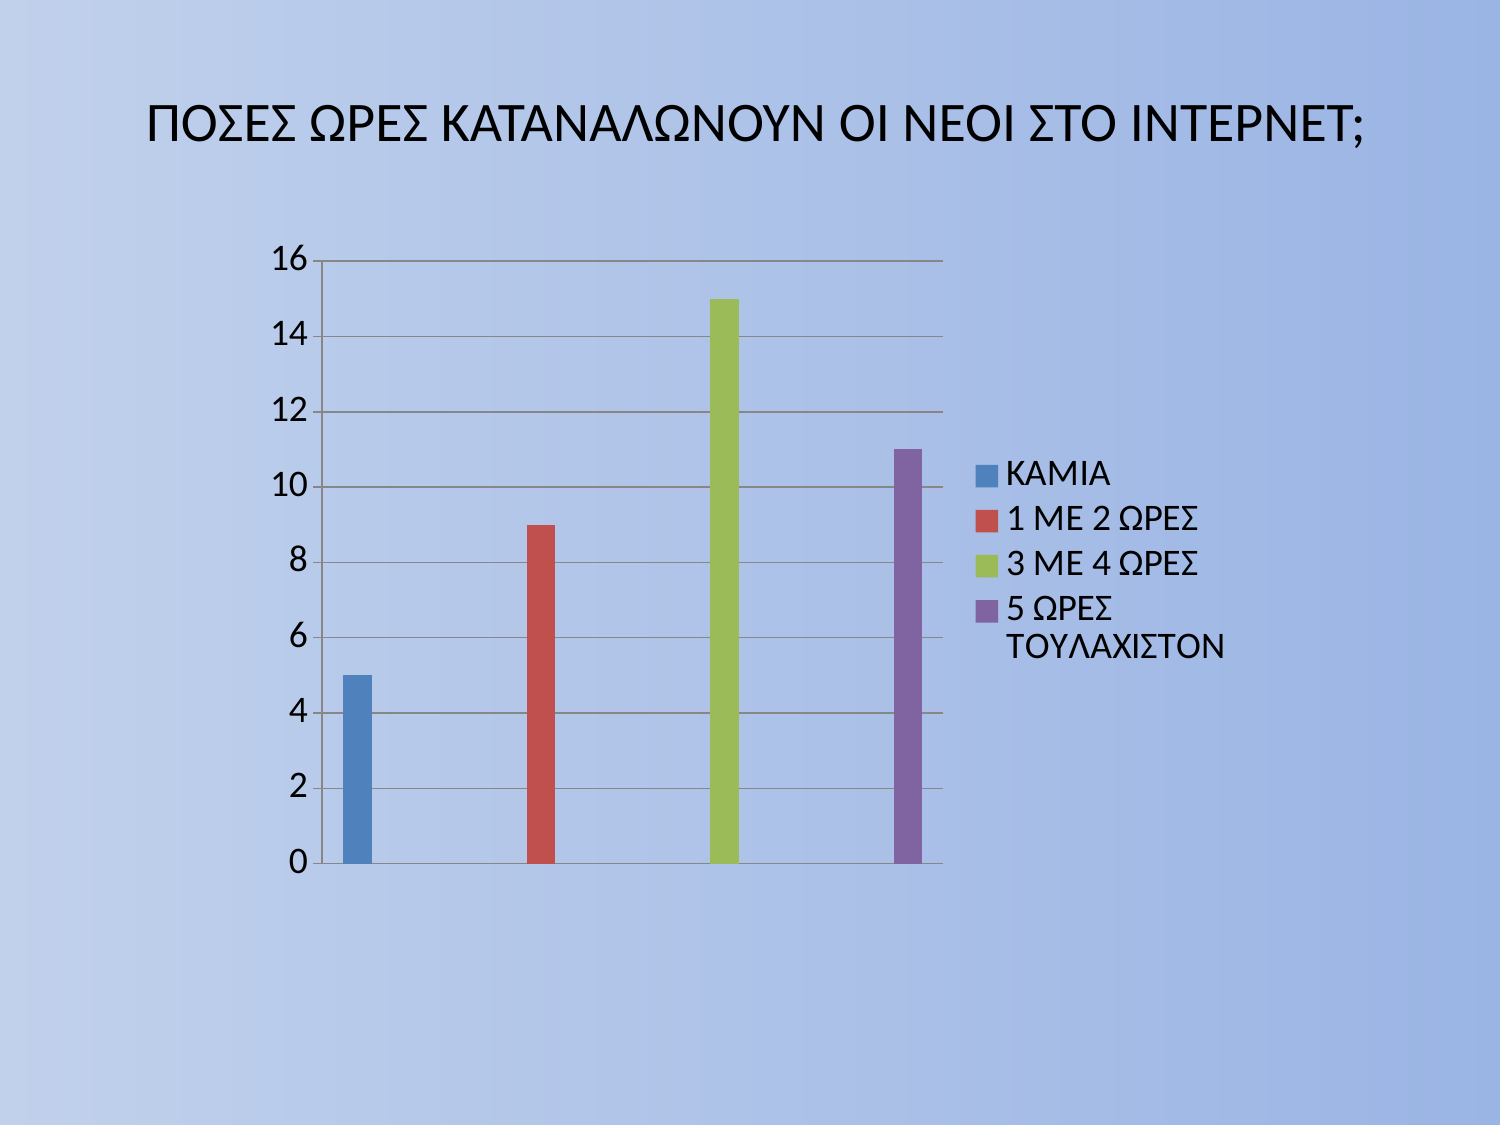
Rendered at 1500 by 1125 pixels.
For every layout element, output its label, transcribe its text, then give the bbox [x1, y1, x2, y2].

chart [249, 228, 1251, 897]
title ΠΟΣΕΣ ΩΡΕΣ ΚΑΤΑΝΑΛΩΝΟΥΝ ΟΙ ΝΕΟΙ ΣΤΟ ΙΝΤΕΡΝΕΤ; [82, 58, 1432, 247]
